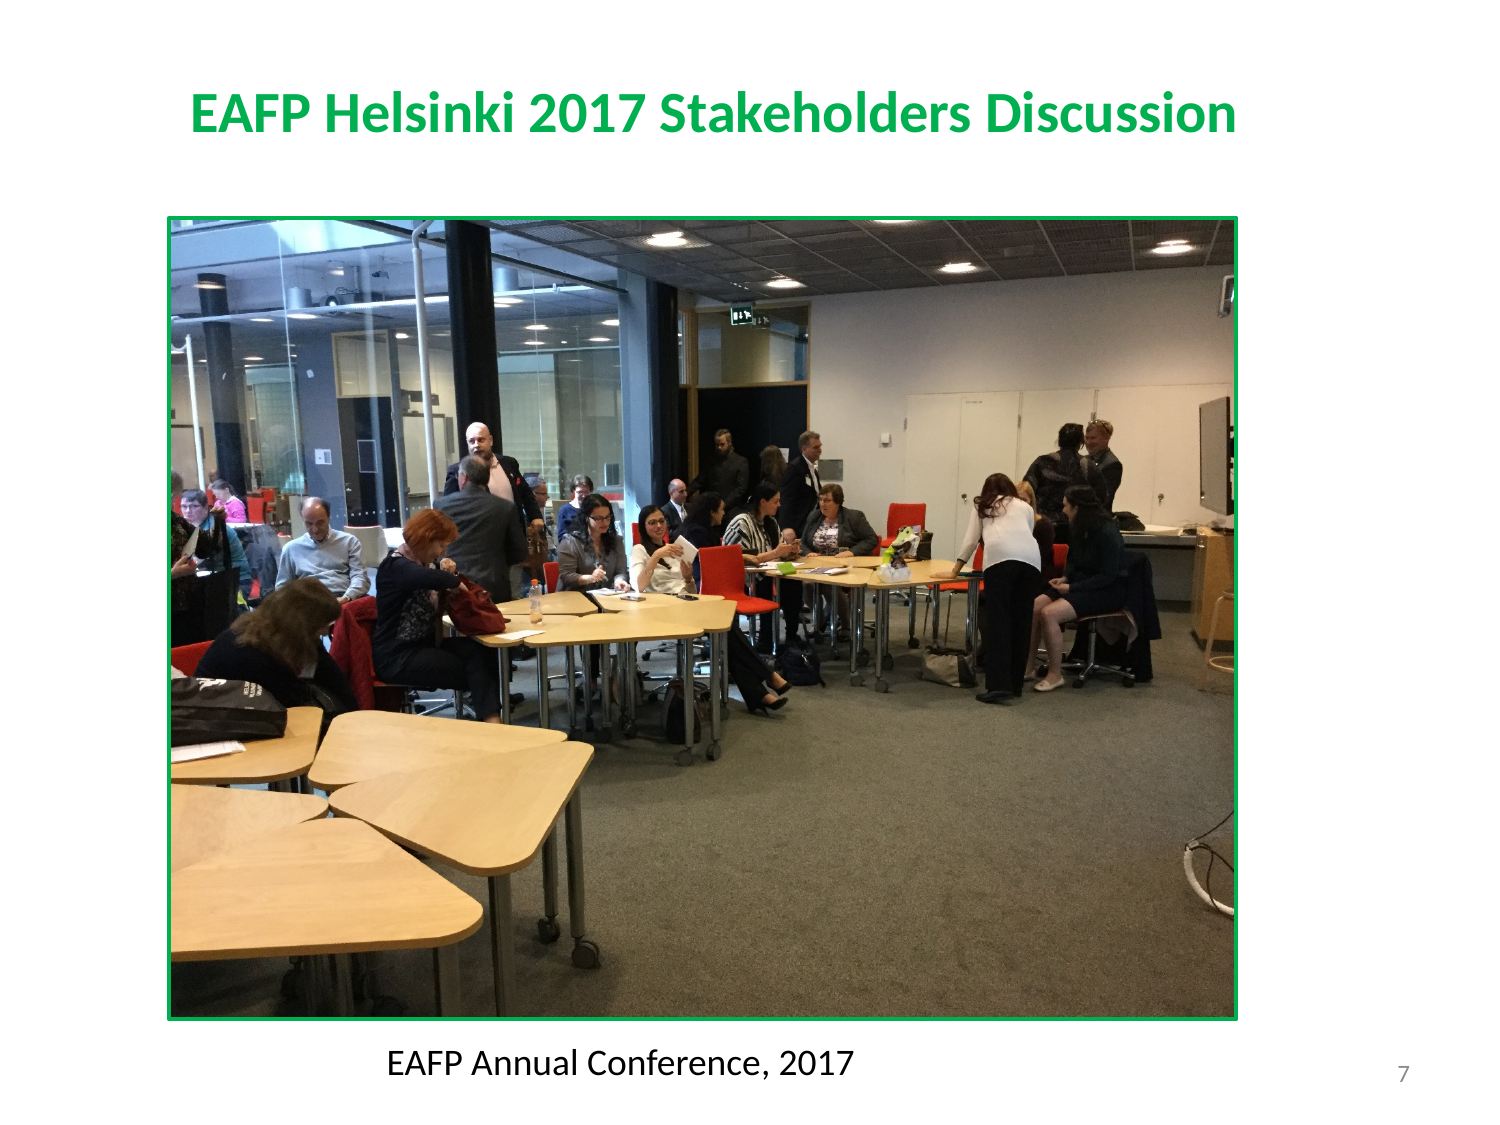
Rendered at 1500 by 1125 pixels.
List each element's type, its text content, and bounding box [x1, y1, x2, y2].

text_box EAFP Helsinki 2017 Stakeholders Discussion [175, 66, 1435, 152]
slide_number 7 [1074, 1042, 1425, 1103]
text_box EAFP Annual Conference, 2017 [371, 1031, 1140, 1091]
picture [170, 219, 1235, 1018]
